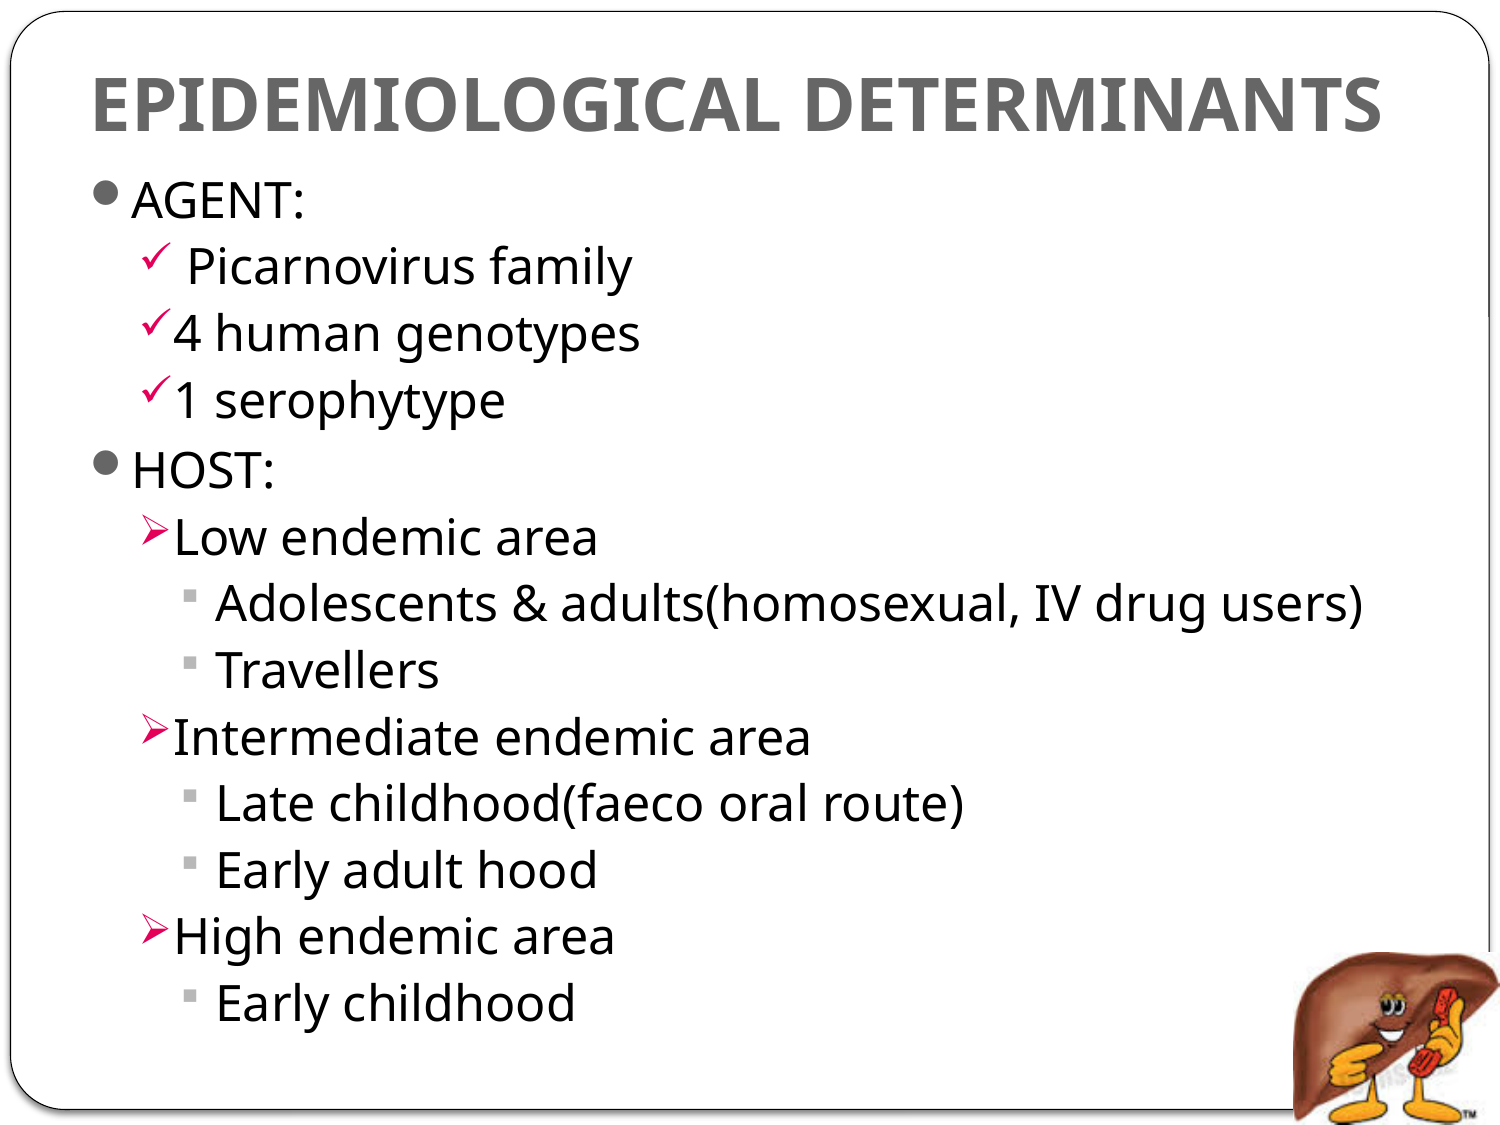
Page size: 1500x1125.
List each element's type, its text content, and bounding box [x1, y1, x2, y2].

title EPIDEMIOLOGICAL DETERMINANTS [75, 45, 1425, 160]
picture [1293, 951, 1500, 1125]
list AGENT: Picarnovirus family 4 human genotypes 1 serophytype HOST: Low endemic area Adolescents & adults(homosexual, IV drug users) Travellers Intermediate endemic area Late childhood(faeco oral route) Early adult hood High endemic area Early childhood [75, 160, 1425, 1059]
